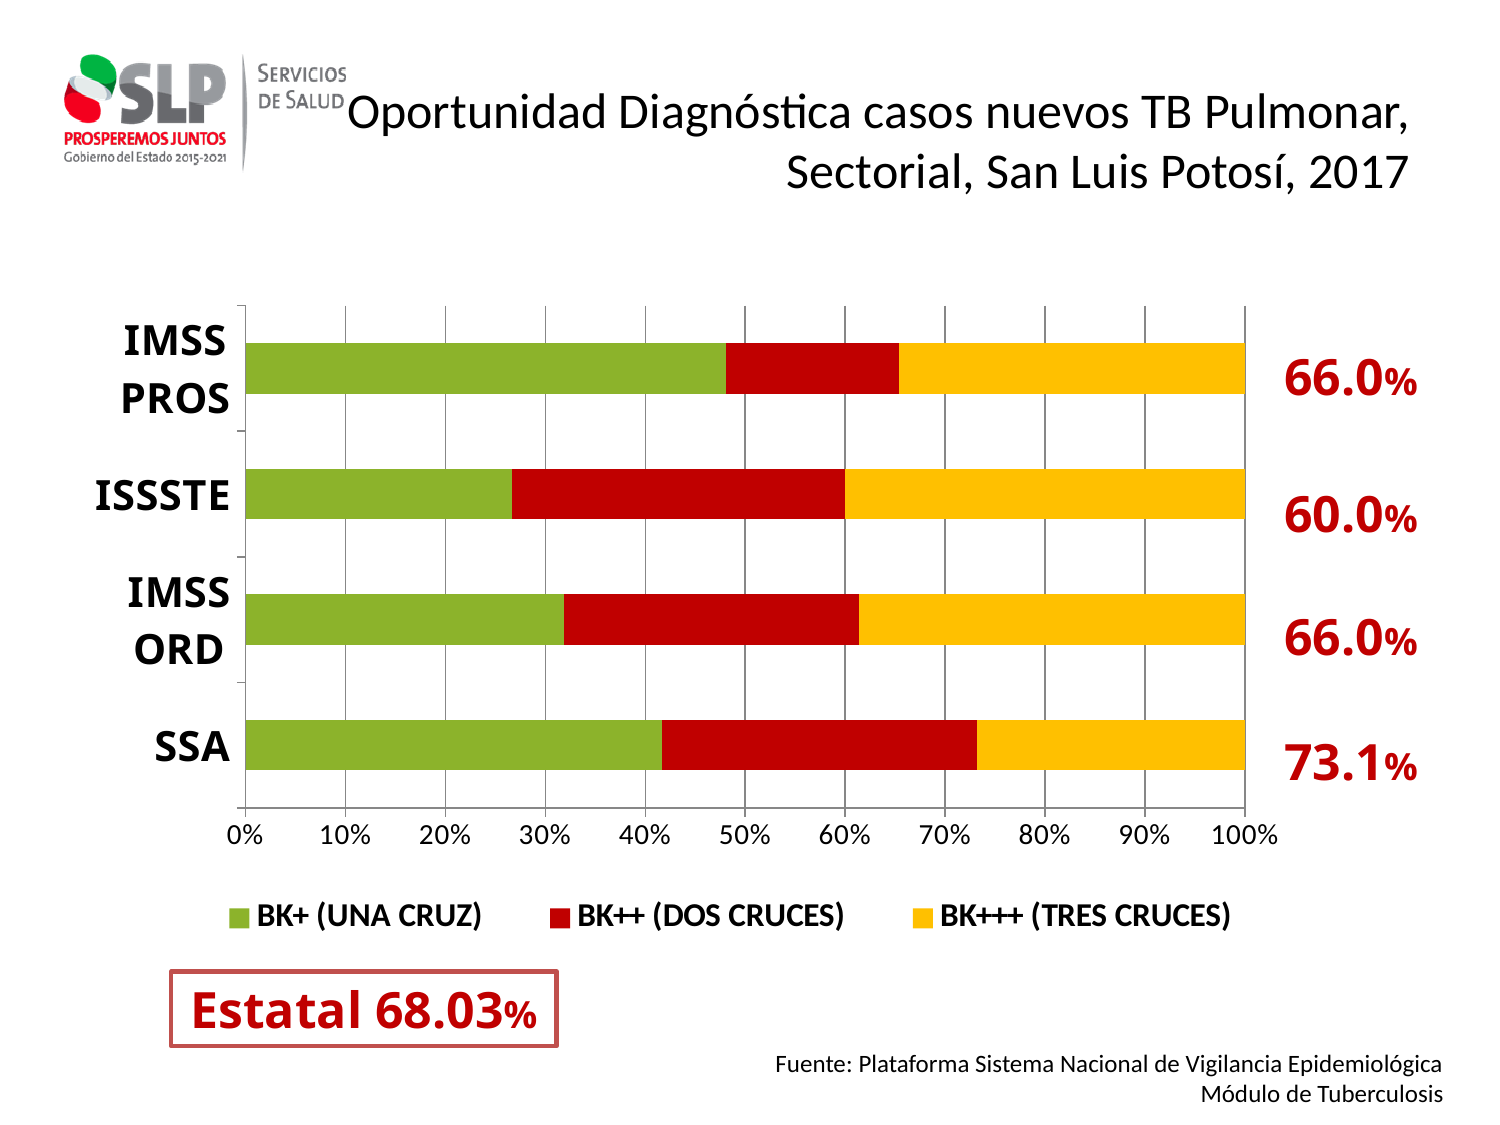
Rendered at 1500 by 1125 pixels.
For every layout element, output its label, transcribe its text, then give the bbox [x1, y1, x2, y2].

text_box Fuente: Plataforma Sistema Nacional de Vigilancia Epidemiológica Módulo de Tuberculosis [301, 1040, 1459, 1116]
text_box 60.0% [1309, 474, 1459, 550]
chart [63, 304, 1305, 972]
text_box 66.0% [1309, 338, 1459, 413]
title Oportunidad Diagnóstica casos nuevos TB Pulmonar, Sectorial, San Luis Potosí, 2017 [75, 45, 1425, 233]
text_box Estatal 68.03% [169, 980, 559, 1048]
text_box 66.0% [1309, 597, 1459, 673]
picture [64, 54, 346, 173]
text_box 73.1% [1309, 722, 1459, 798]
